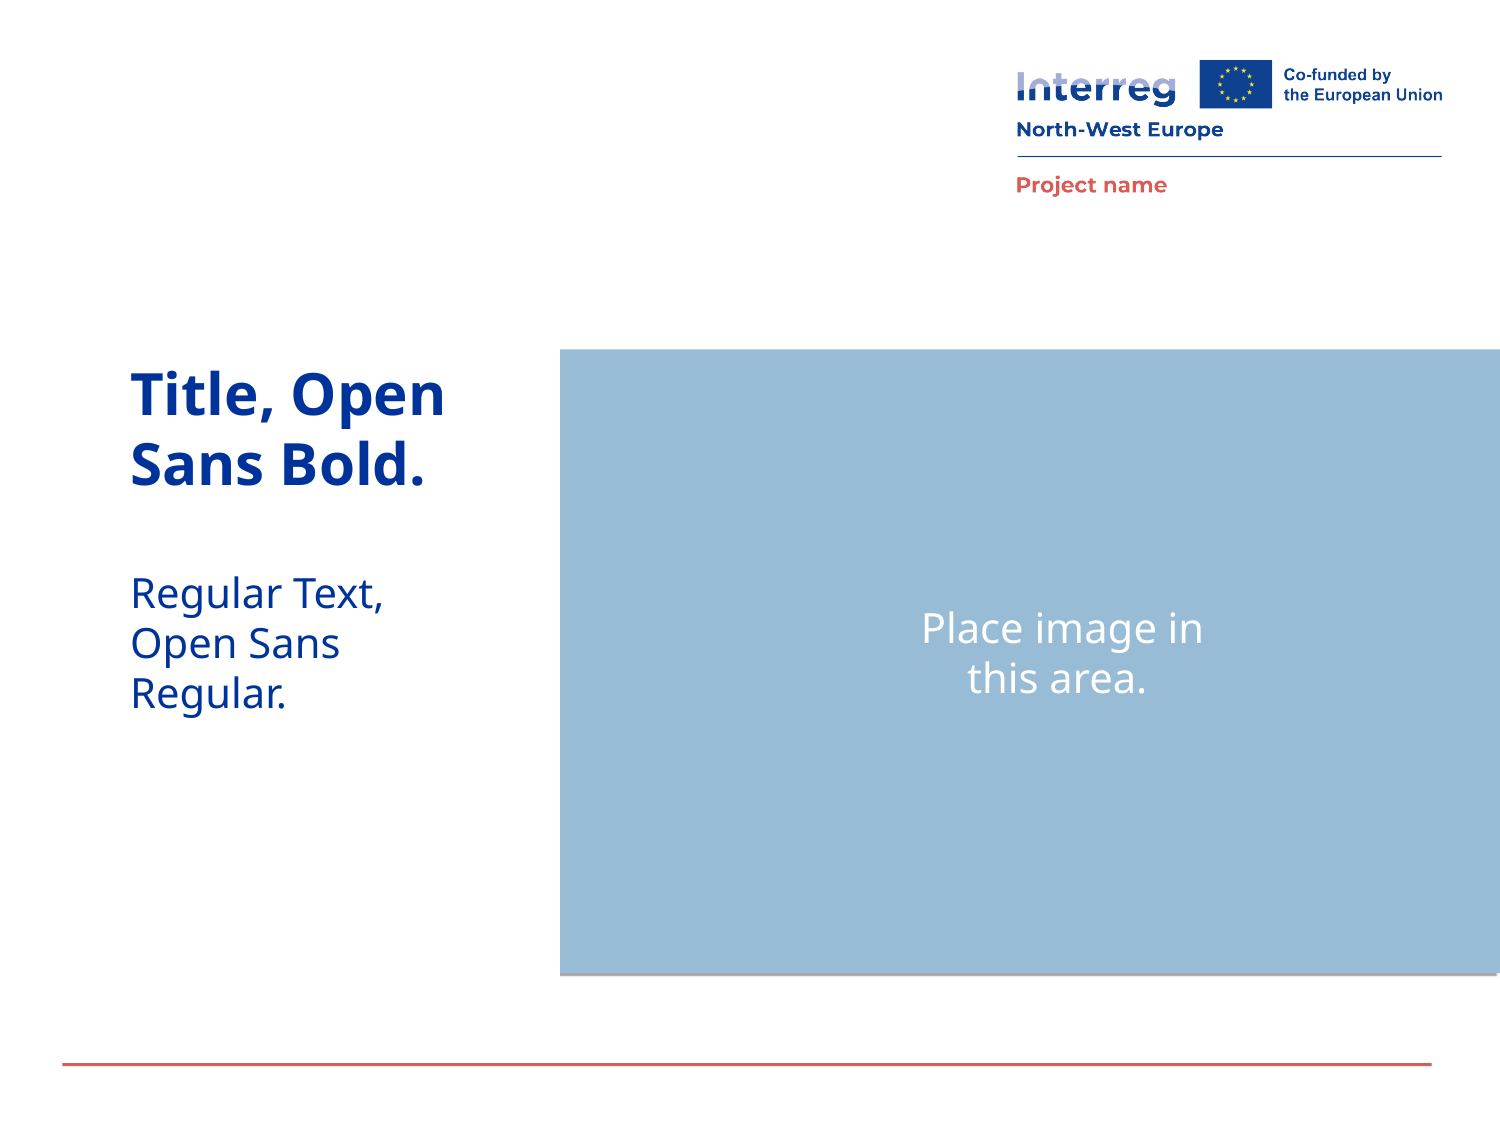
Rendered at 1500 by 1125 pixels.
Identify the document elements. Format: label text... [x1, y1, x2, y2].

picture [958, 0, 1500, 252]
text_box Place image in this area. [872, 594, 1253, 710]
text_box Title, Open Sans Bold. Regular Text, Open Sans Regular. [115, 349, 514, 798]
text_box [560, 349, 1500, 974]
